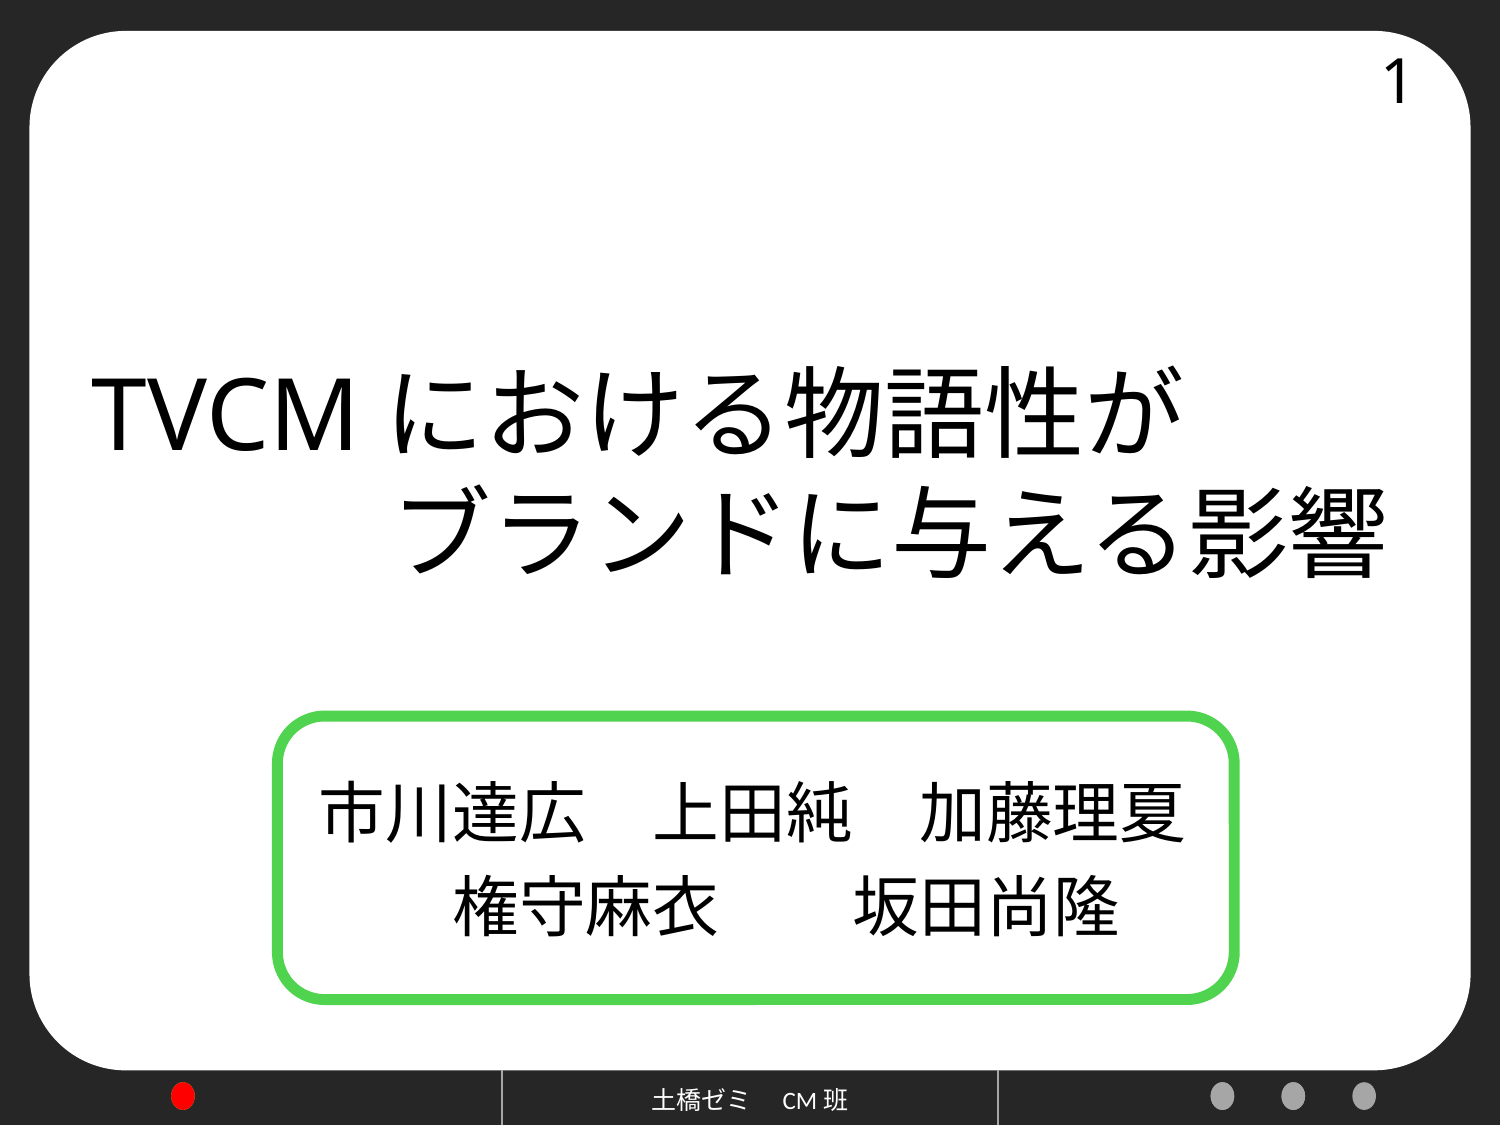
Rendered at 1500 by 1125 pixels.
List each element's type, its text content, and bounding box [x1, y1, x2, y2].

slide_number 1 [1080, 53, 1431, 114]
text_box 市川達広 上田純 加藤理夏 権守麻衣 坂田尚隆 [277, 969, 1229, 1035]
footer 土橋ゼミ CM班 [512, 1069, 988, 1125]
title TVCMにおける物語性が ブランドに与える影響 [76, 349, 1500, 591]
text_box [275, 713, 1237, 1002]
text_box [169, 1080, 197, 1113]
